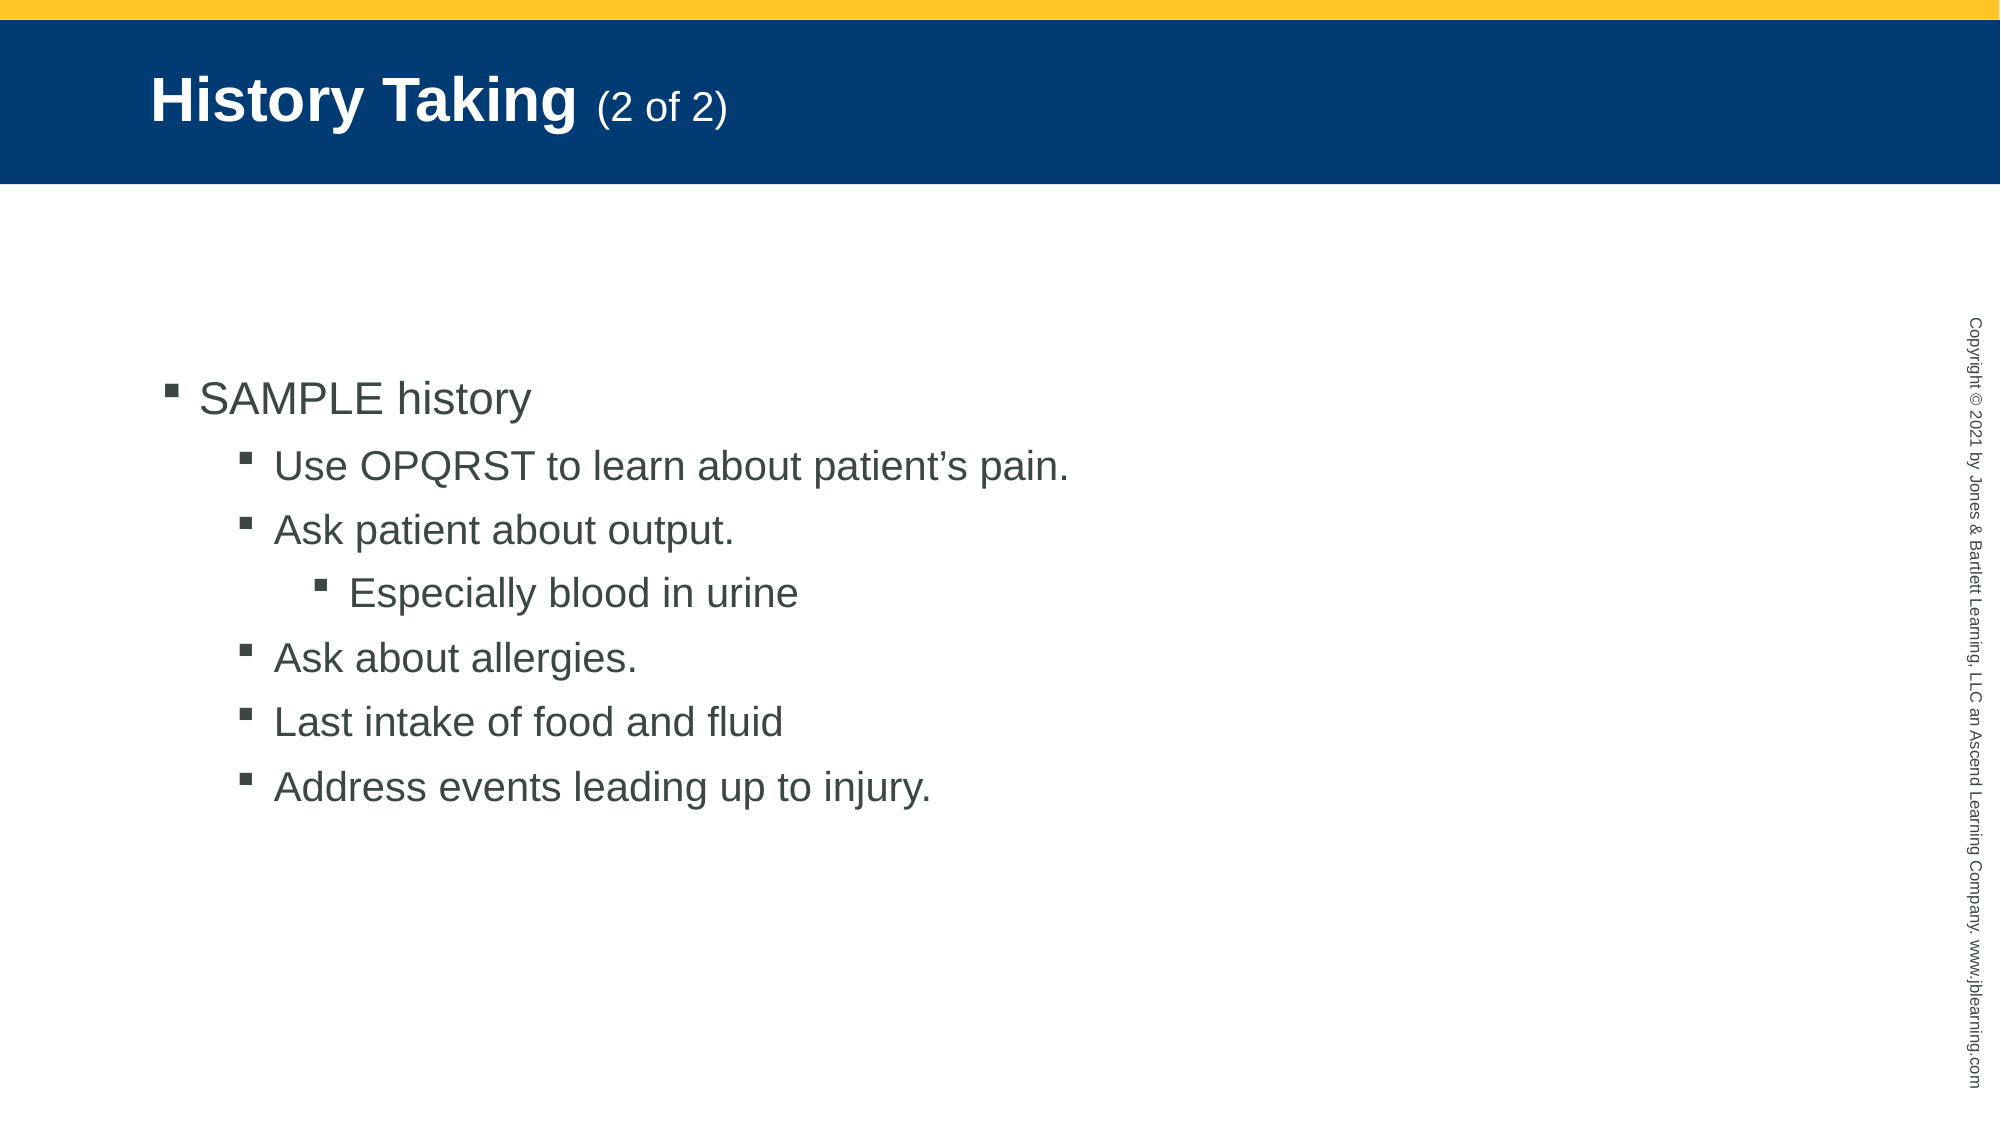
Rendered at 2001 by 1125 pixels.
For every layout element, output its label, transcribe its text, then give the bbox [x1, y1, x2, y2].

title History Taking (2 of 2) [0, 19, 2000, 185]
list SAMPLE history Use OPQRST to learn about patient’s pain. Ask patient about output. Especially blood in urine Ask about allergies. Last intake of food and fluid Address events leading up to injury. [146, 361, 1859, 1016]
